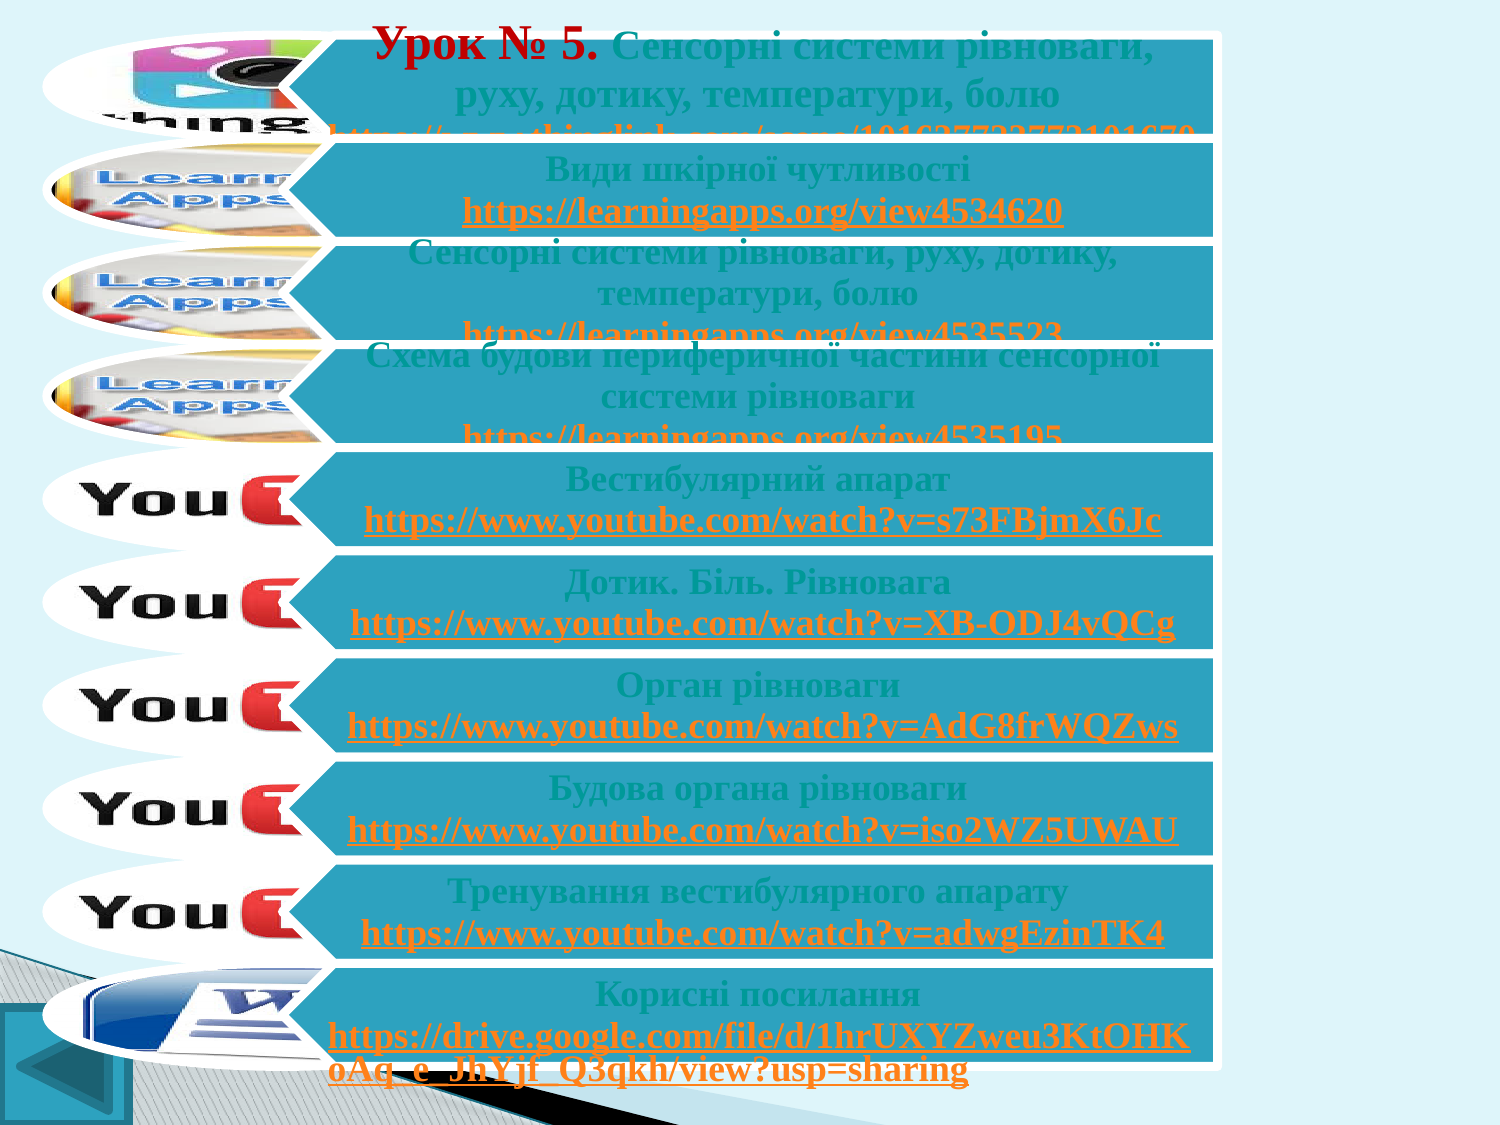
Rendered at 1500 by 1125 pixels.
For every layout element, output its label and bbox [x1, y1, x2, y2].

text_box [46, 34, 1454, 1067]
text_box [0, 1003, 133, 1125]
